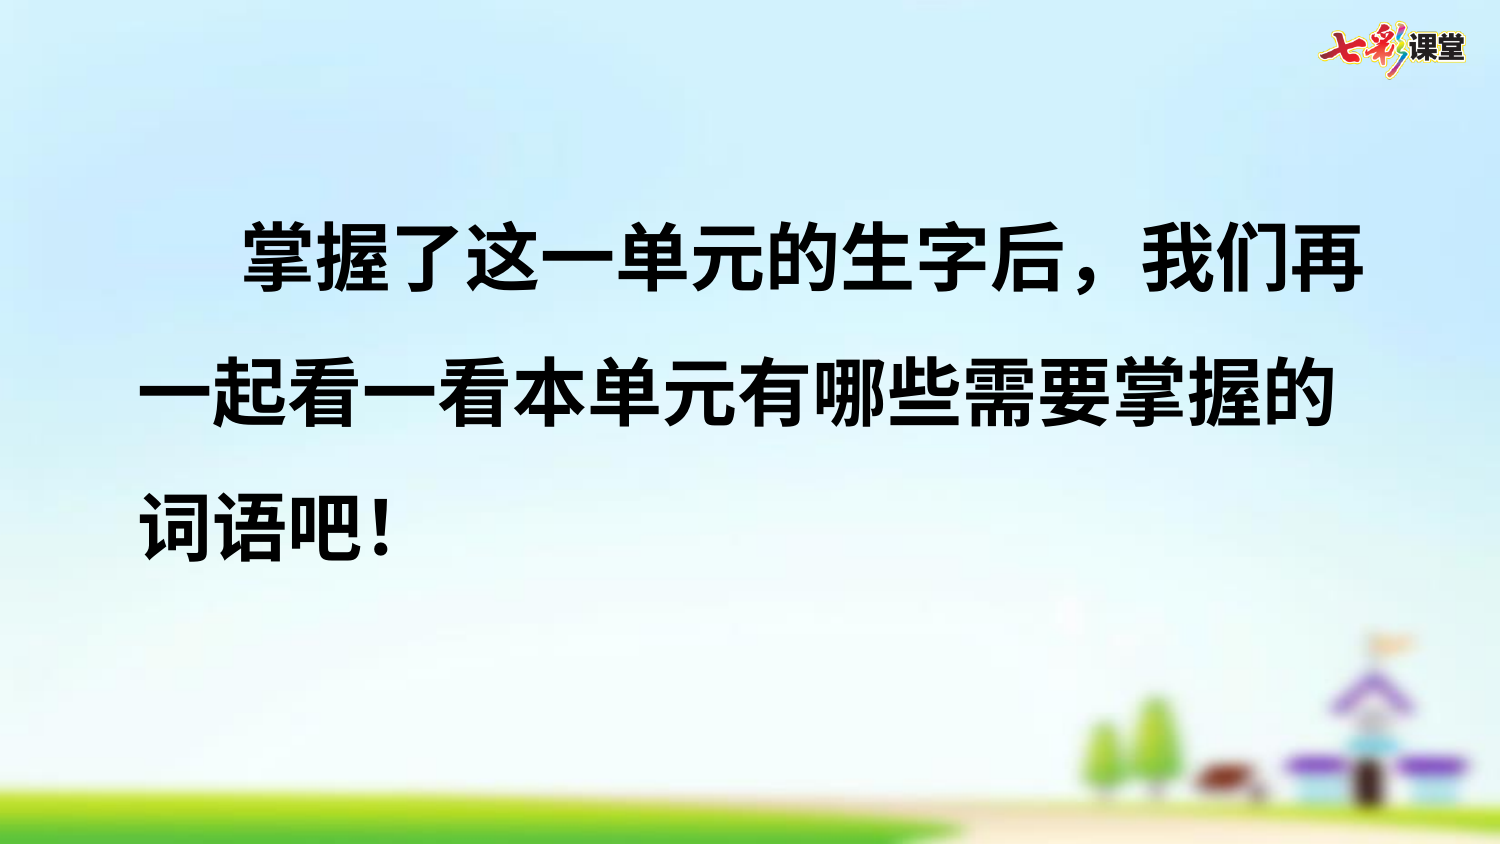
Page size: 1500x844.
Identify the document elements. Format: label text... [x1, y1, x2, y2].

picture [0, 0, 1500, 844]
text_box 掌握了这一单元的生字后，我们再一起看一看本单元有哪些需要掌握的词语吧！ [122, 158, 1396, 579]
